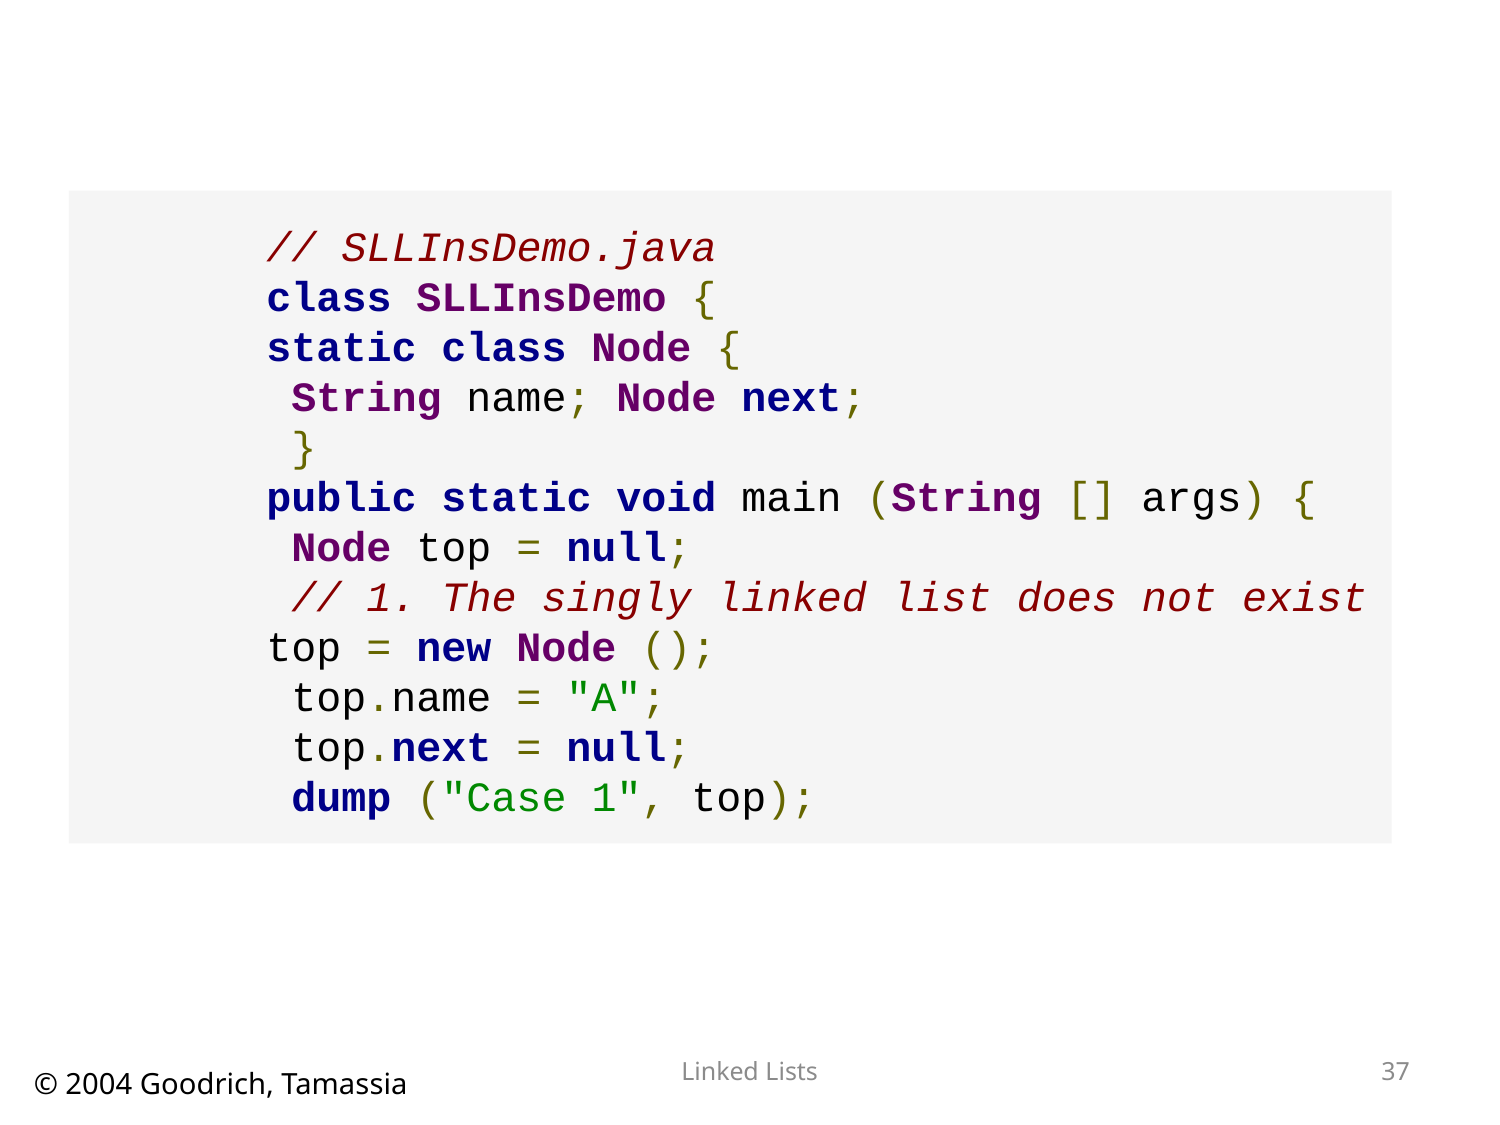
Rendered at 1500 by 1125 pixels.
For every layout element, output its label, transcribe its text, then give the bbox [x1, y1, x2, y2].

slide_number 37 [1074, 1042, 1425, 1103]
footer Linked Lists [512, 1042, 988, 1103]
text_box // SLLInsDemo.java class SLLInsDemo { static class Node { String name; Node next; } public static void main (String [] args) { Node top = null; // 1. The singly linked list does not exist top = new Node (); top.name = "A"; top.next = null; dump ("Case 1", top); [68, 190, 1392, 844]
